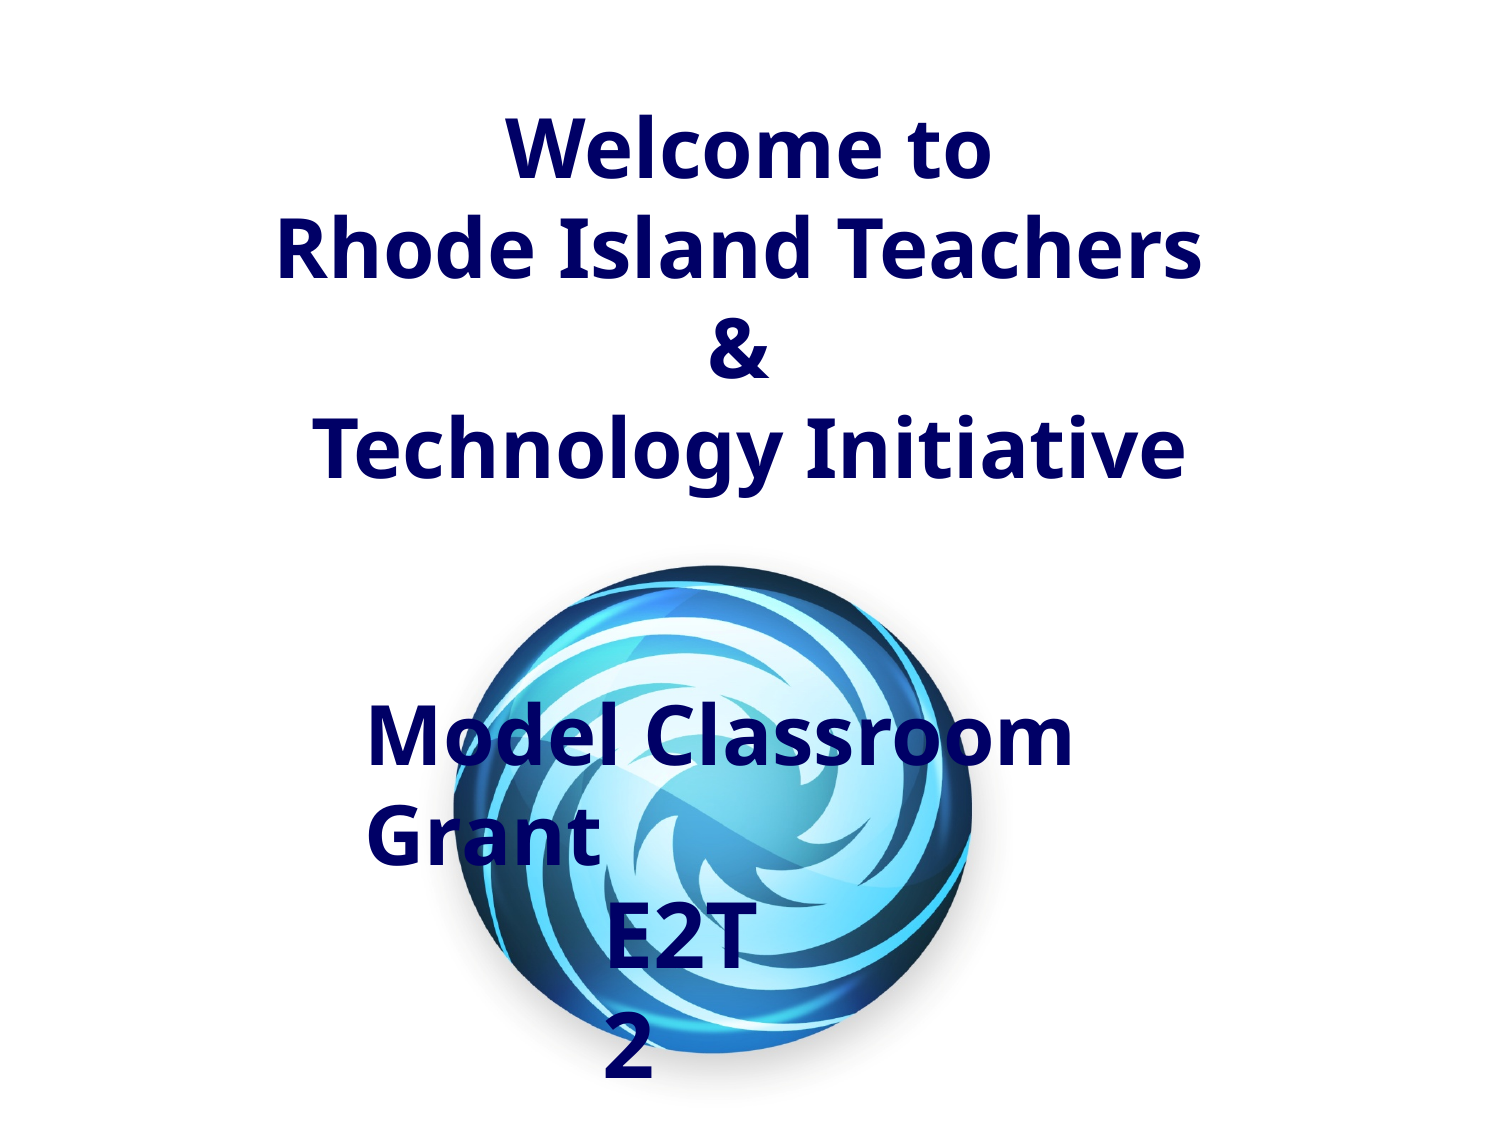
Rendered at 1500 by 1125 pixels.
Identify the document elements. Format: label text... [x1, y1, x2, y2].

title Welcome to Rhode Island Teachers & Technology Initiative [112, 0, 1388, 591]
picture [399, 524, 1013, 1125]
text_box Model Classroom Grant [349, 674, 394, 890]
text_box Model Classroom Grant [1016, 674, 1175, 890]
